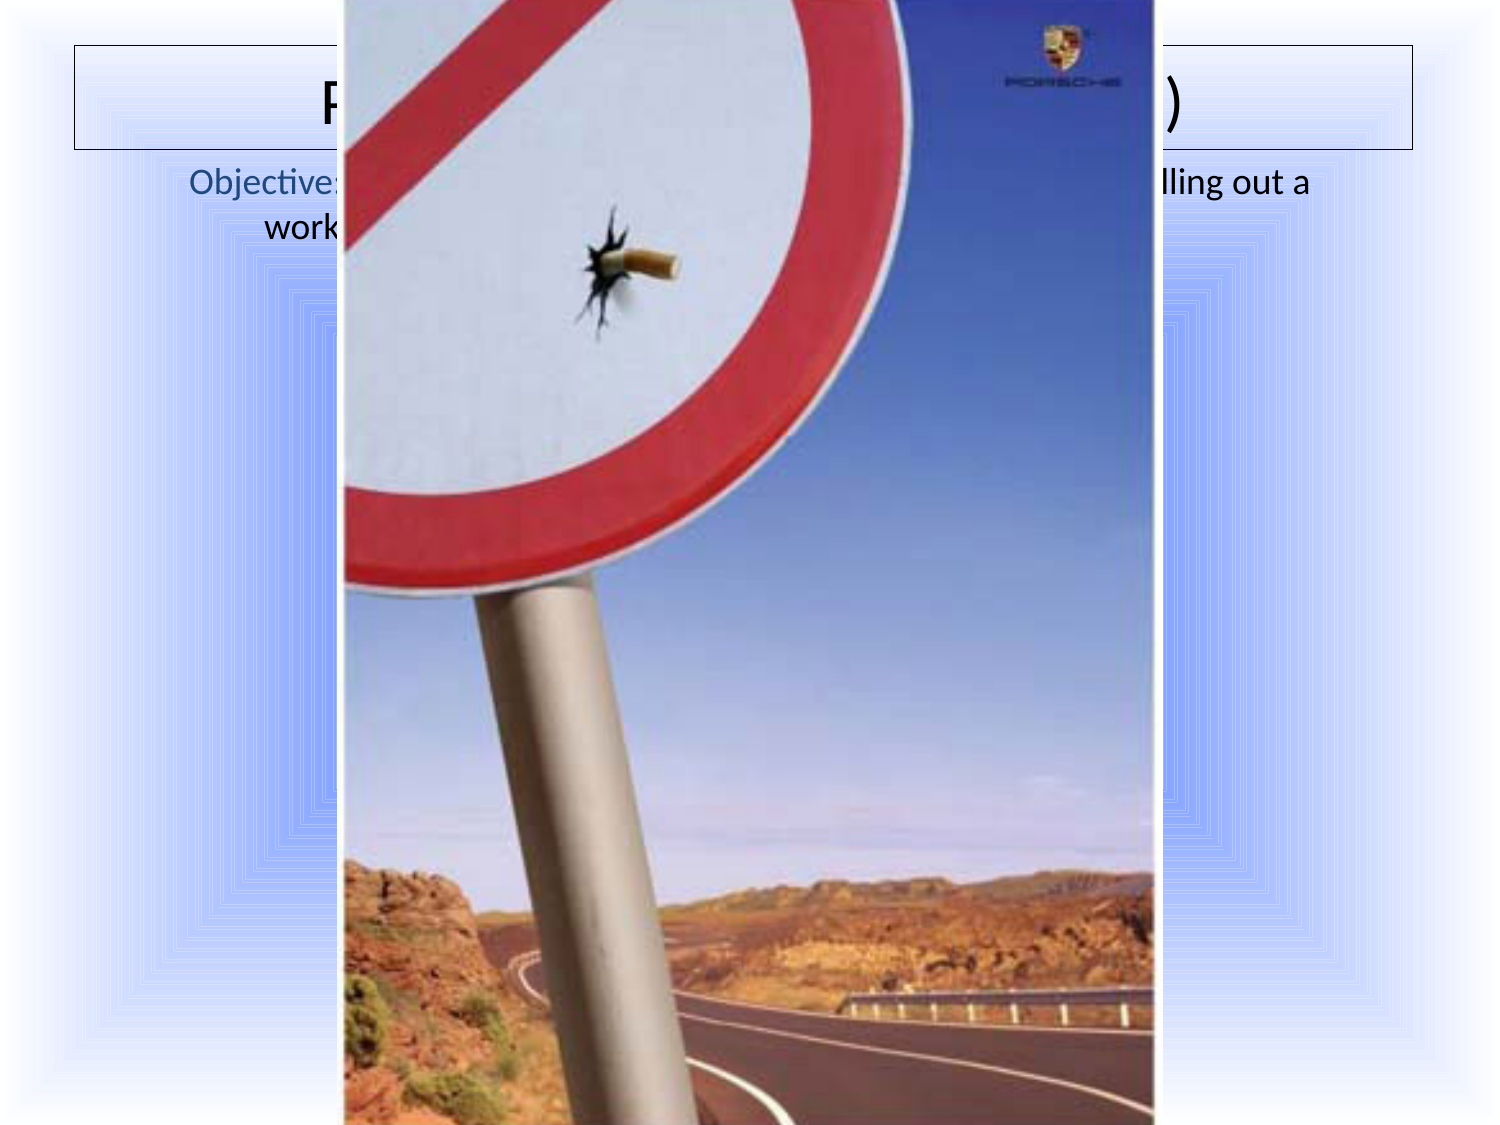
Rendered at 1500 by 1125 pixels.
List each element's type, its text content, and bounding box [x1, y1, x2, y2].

text_box Objective: SWBAT: Determine the target audience for an ad by filling out a worksheet [1166, 149, 1413, 255]
text_box Preview Advertisements (5 min) [1166, 45, 1413, 149]
text_box Objective: SWBAT: Determine the target audience for an ad by filling out a worksheet [70, 149, 332, 255]
picture [337, 0, 1163, 1125]
text_box Preview Advertisements (5 min) [74, 45, 332, 149]
